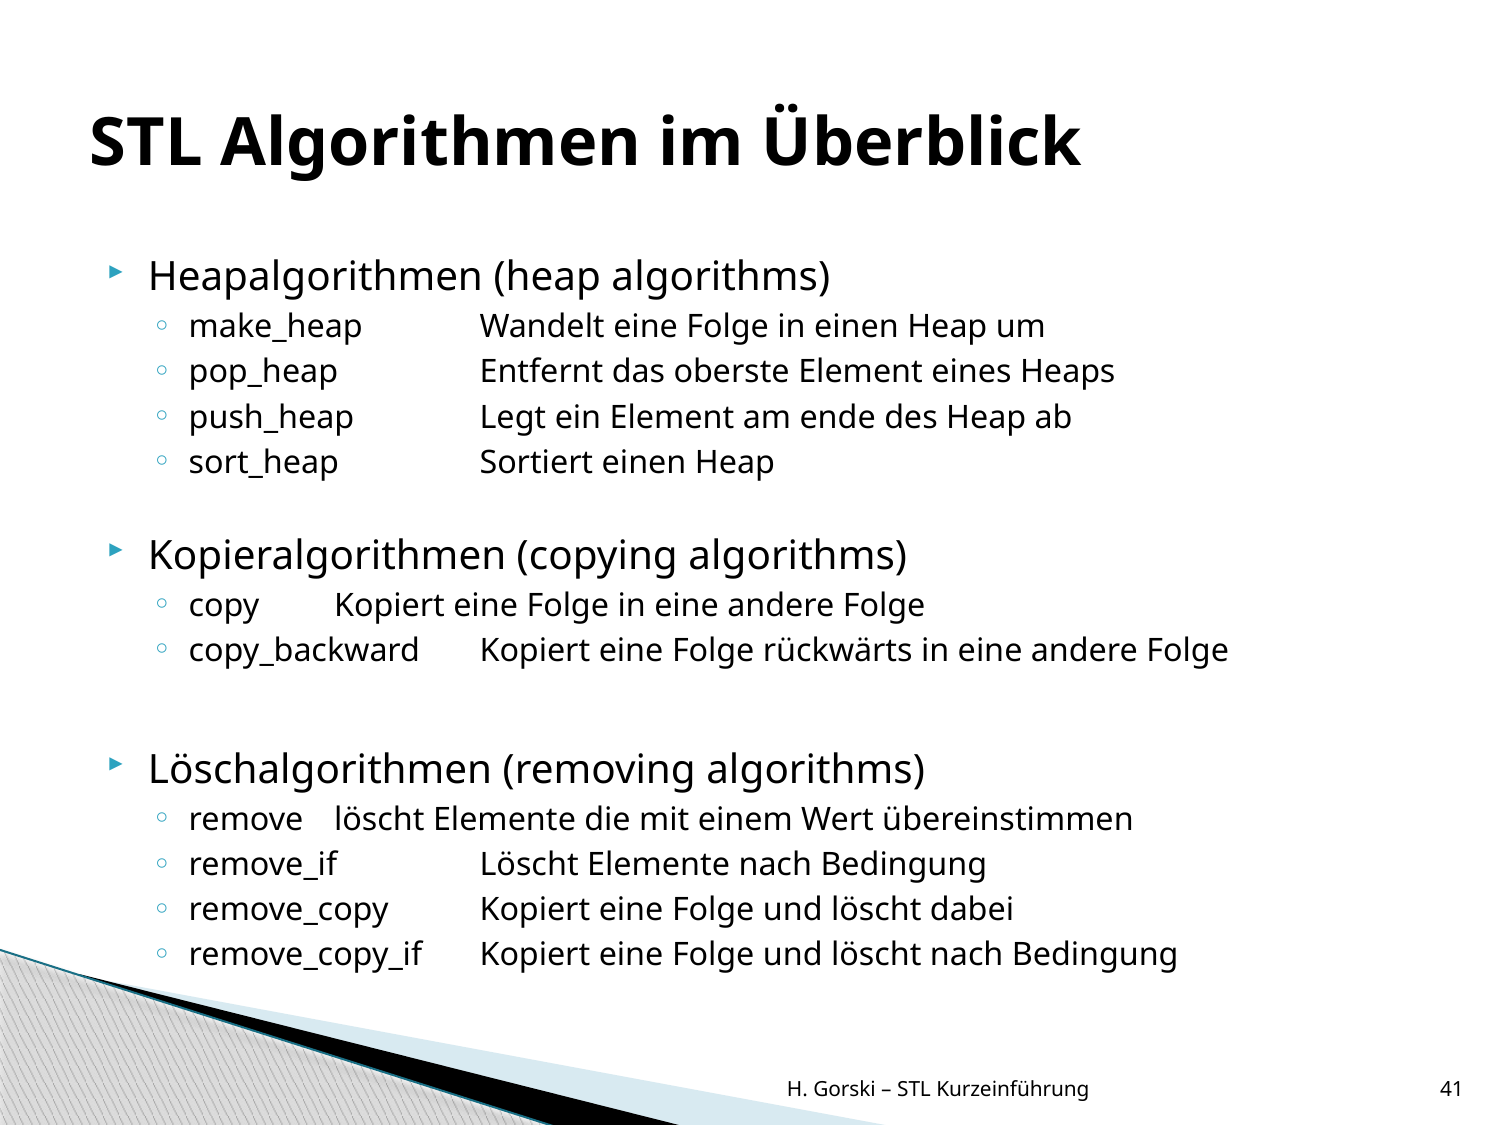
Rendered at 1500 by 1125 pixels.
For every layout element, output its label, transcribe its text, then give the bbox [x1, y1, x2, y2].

list Heapalgorithmen (heap algorithms) make_heap Wandelt eine Folge in einen Heap um pop_heap Entfernt das oberste Element eines Heaps push_heap Legt ein Element am ende des Heap ab sort_heap Sortiert einen Heap Kopieralgorithmen (copying algorithms) copy Kopiert eine Folge in eine andere Folge copy_backward Kopiert eine Folge rückwärts in eine andere Folge Löschalgorithmen (removing algorithms) remove löscht Elemente die mit einem Wert übereinstimmen remove_if Löscht Elemente nach Bedingung remove_copy Kopiert eine Folge und löscht dabei remove_copy_if Kopiert eine Folge und löscht nach Bedingung [75, 243, 1425, 986]
slide_number 41 [1418, 1051, 1479, 1112]
footer H. Gorski – STL Kurzeinführung [718, 1051, 1105, 1112]
title STL Algorithmen im Überblick [75, 45, 1425, 233]
